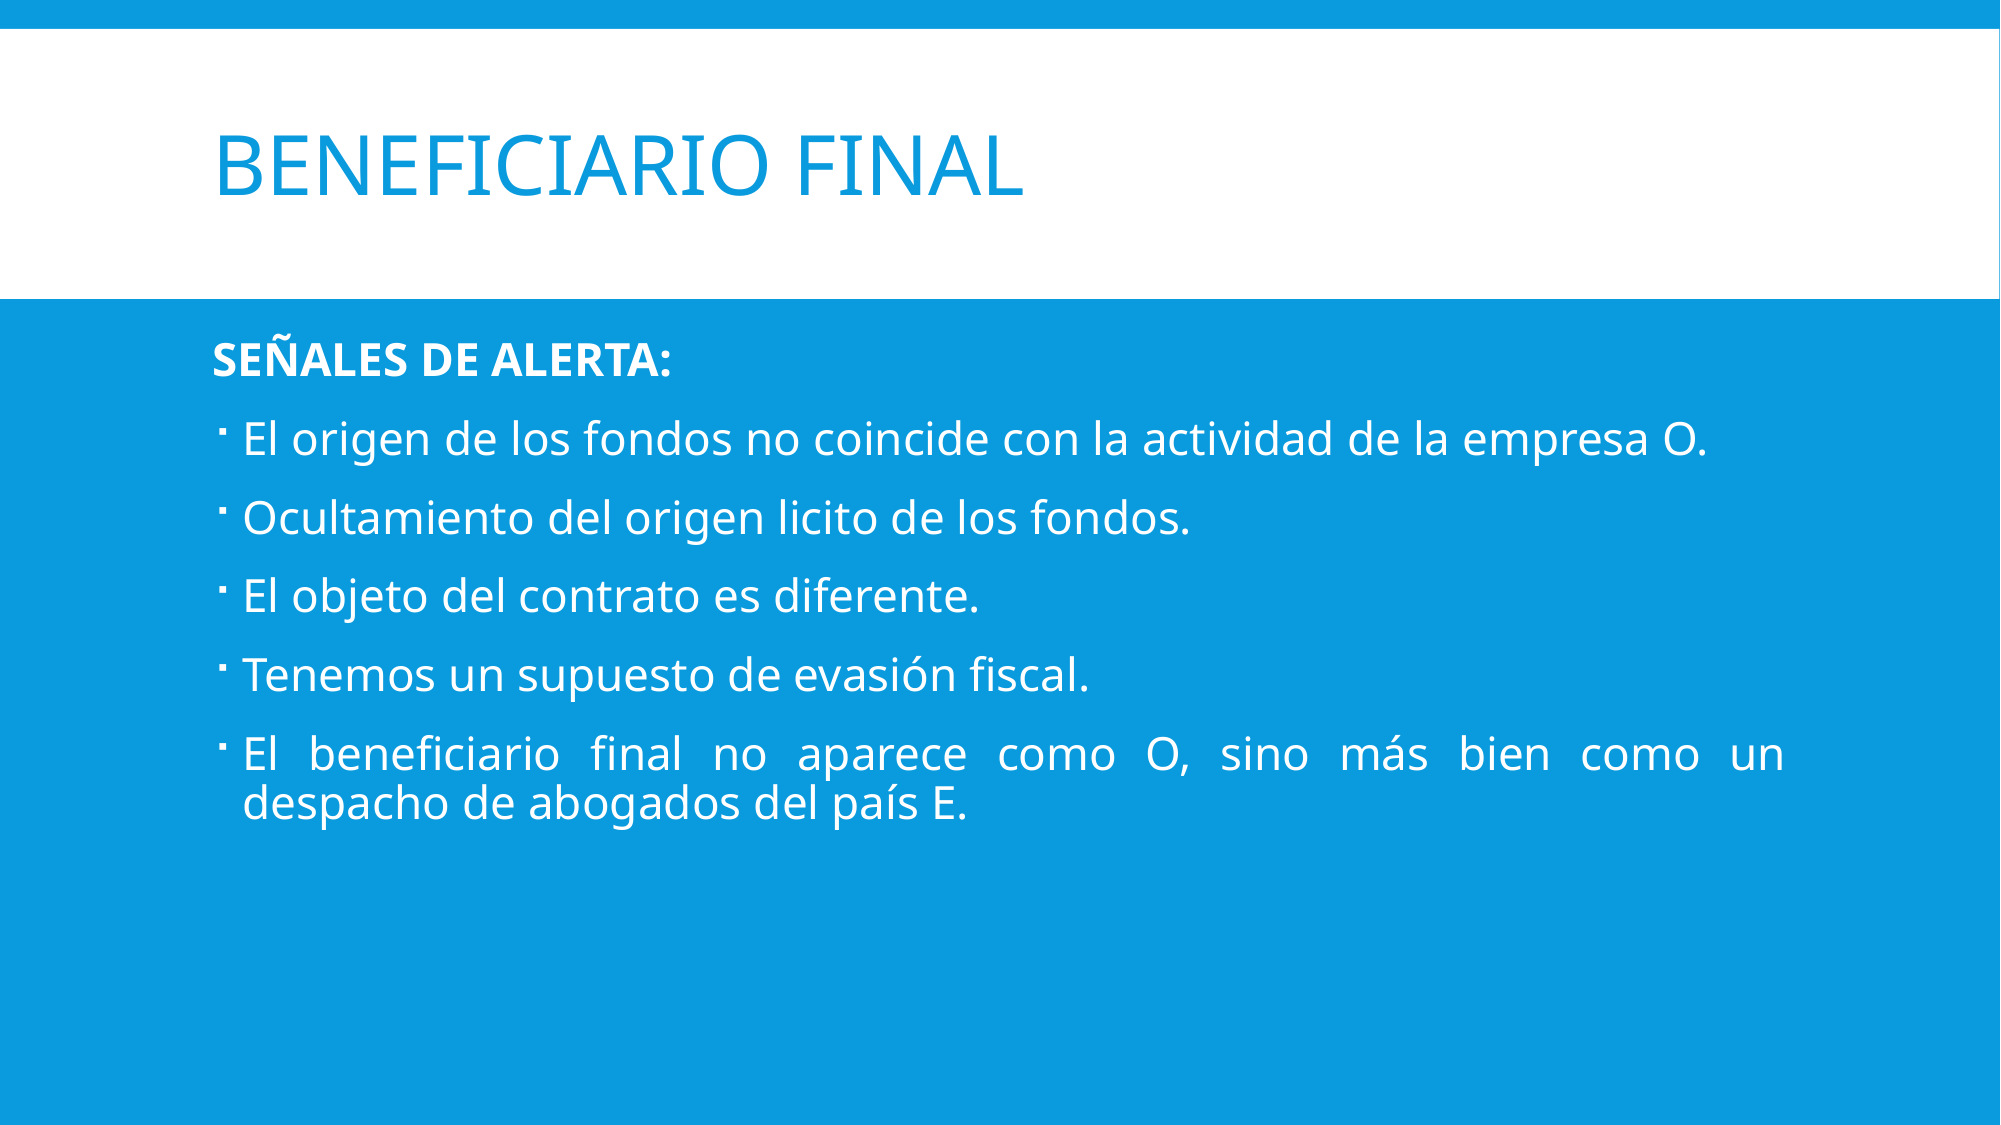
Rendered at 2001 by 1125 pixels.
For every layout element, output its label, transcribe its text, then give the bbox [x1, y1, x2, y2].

title Beneficiario FINAL [197, 46, 1803, 294]
list SEÑALES DE ALERTA: El origen de los fondos no coincide con la actividad de la empresa O. Ocultamiento del origen licito de los fondos. El objeto del contrato es diferente. Tenemos un supuesto de evasión fiscal. El beneficiario final no aparece como O, sino más bien como un despacho de abogados del país E. [197, 329, 1803, 1021]
